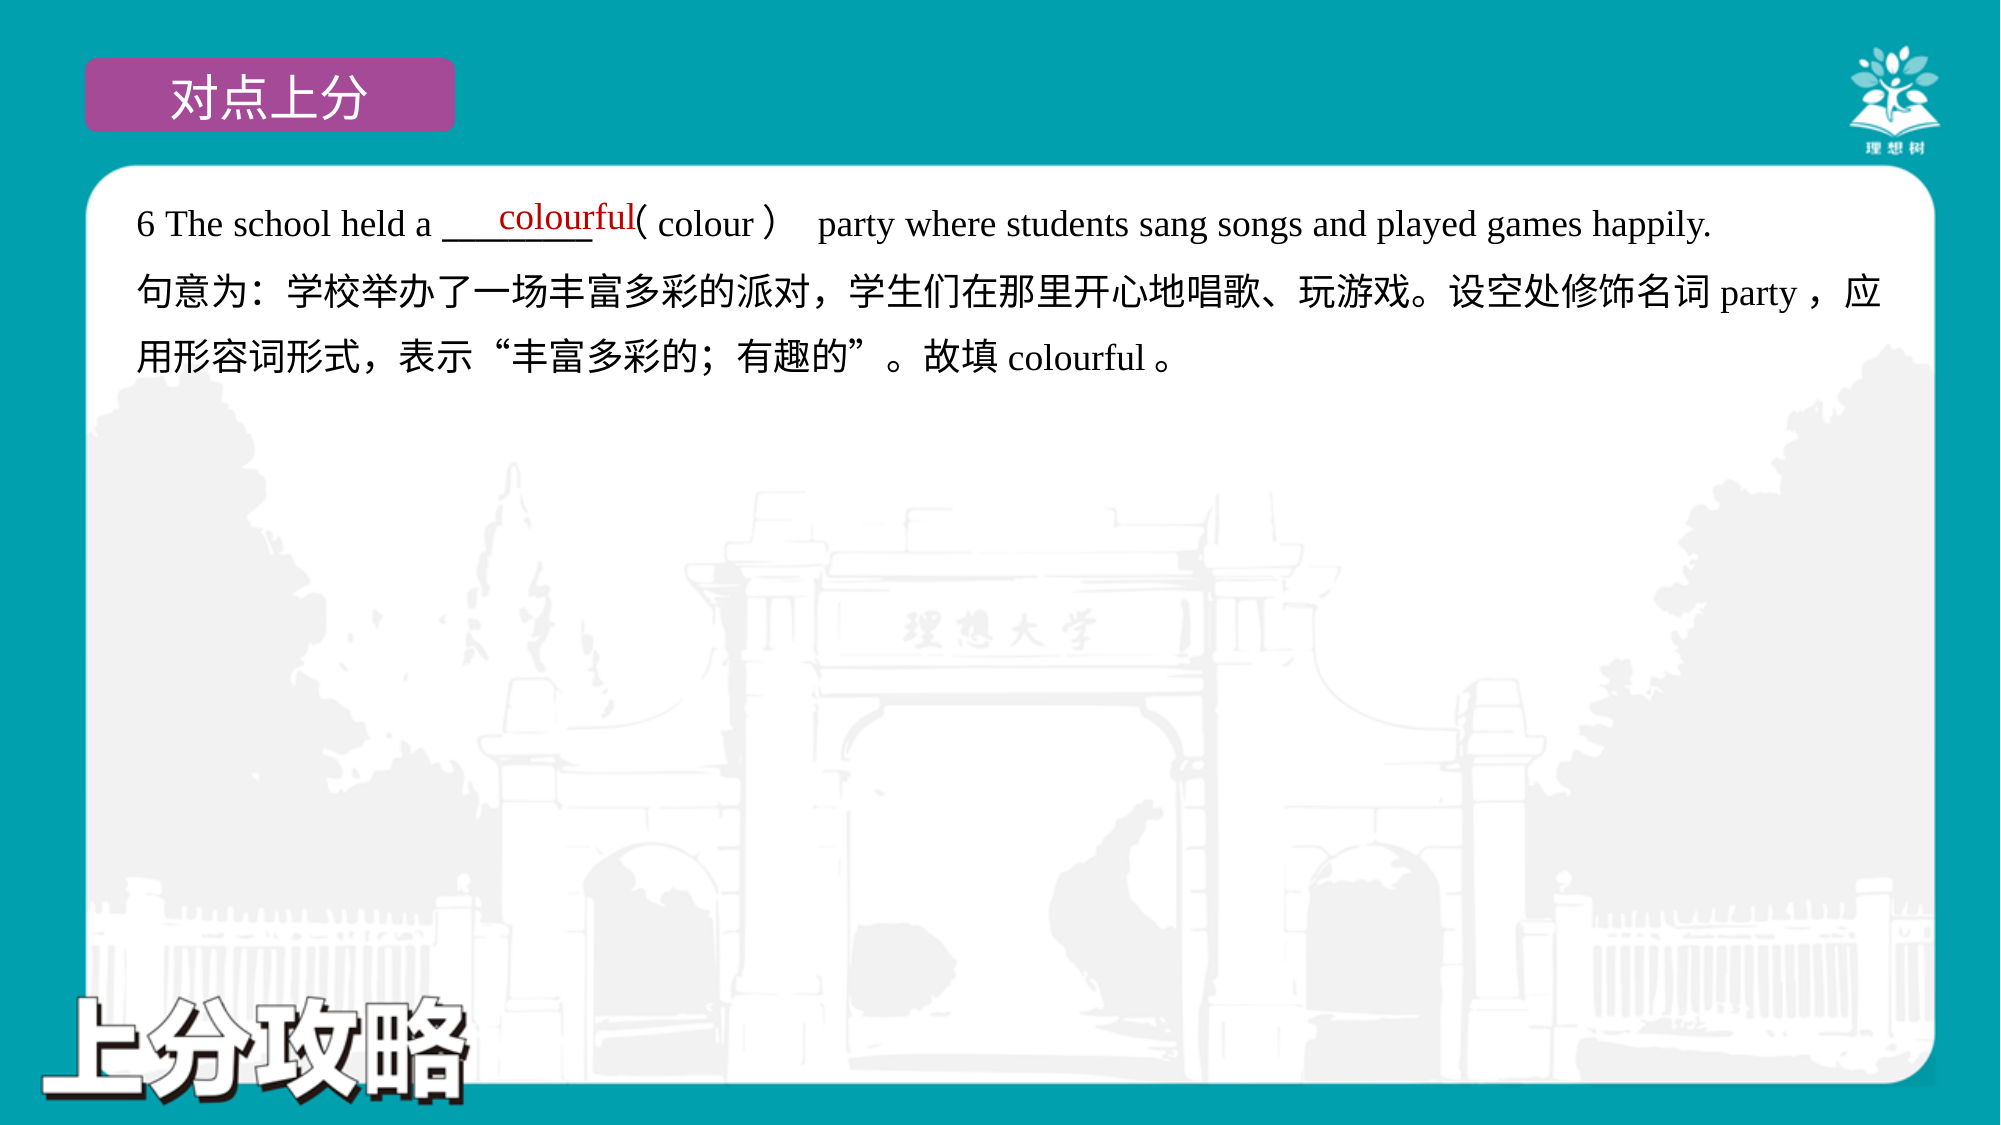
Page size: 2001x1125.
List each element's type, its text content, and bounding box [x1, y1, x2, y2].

text_box colourful [485, 170, 651, 230]
text_box 句意为：学校举办了一场丰富多彩的派对，学生们在那里开心地唱歌、玩游戏。设空处修饰名词party，应 用形容词形式，表示“丰富多彩的；有趣的”。故填colourful。 [136, 244, 1865, 372]
picture [0, 0, 2000, 1125]
text_box 6 The school held a _________ （colour） party where students sang songs and played games happily. [136, 176, 1865, 237]
